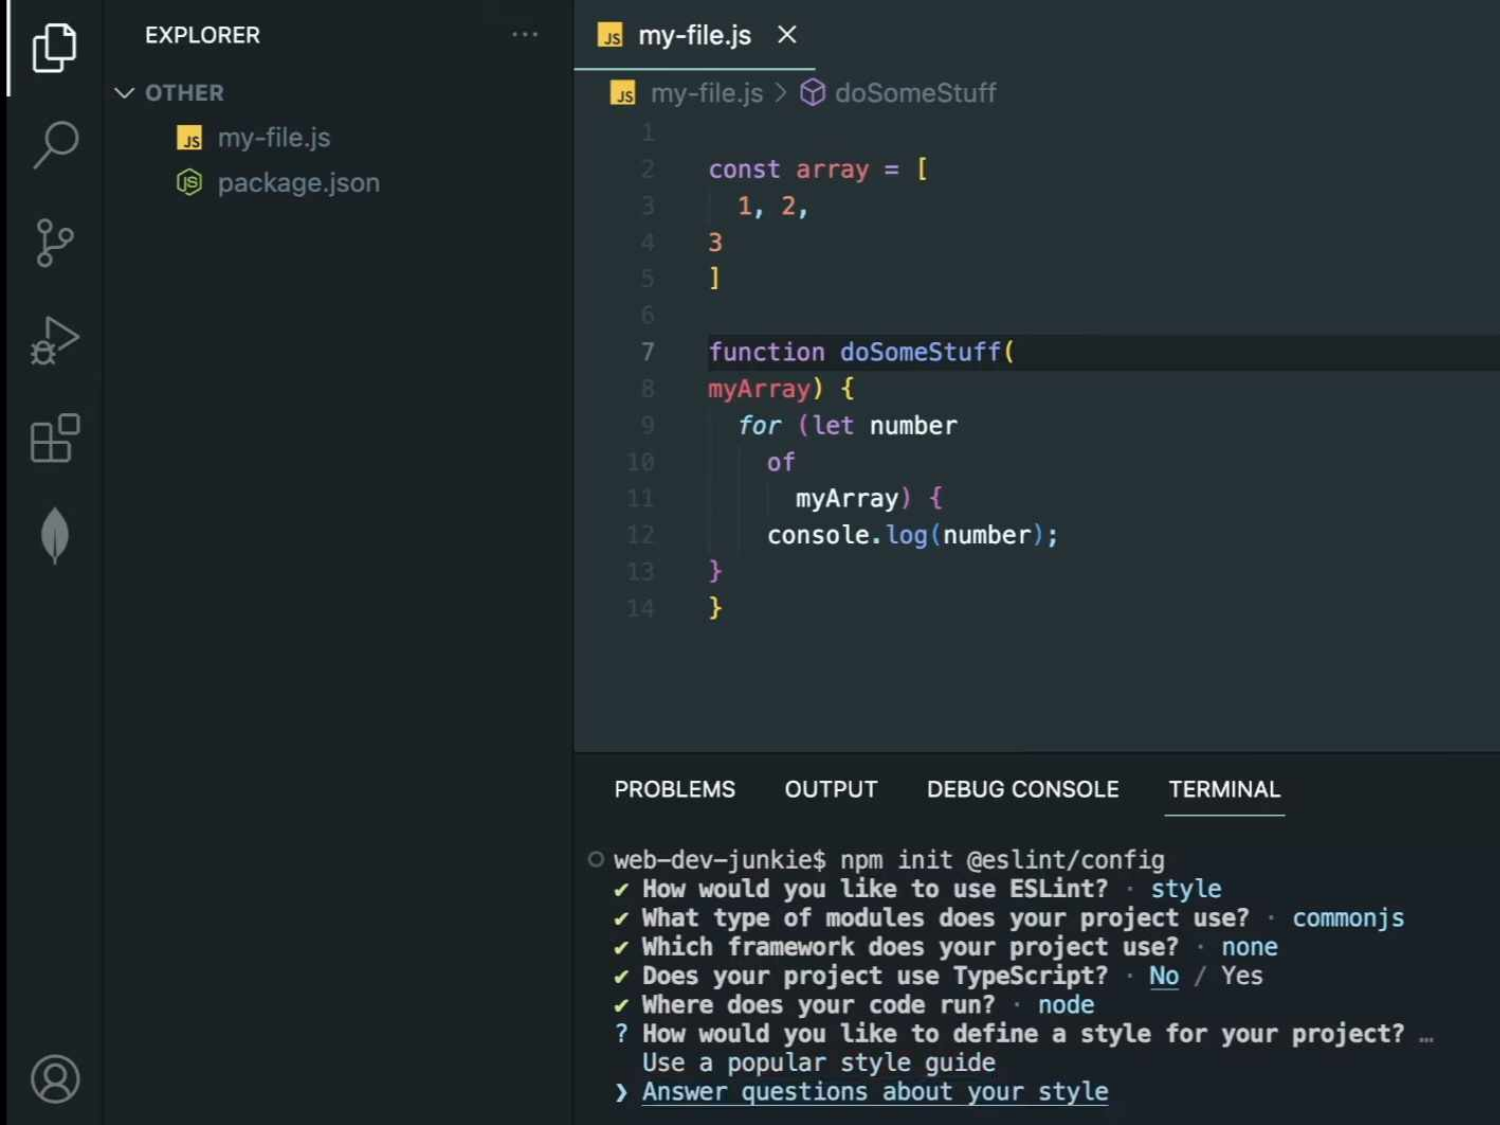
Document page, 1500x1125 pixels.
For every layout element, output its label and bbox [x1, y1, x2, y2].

list [0, 0, 1500, 1125]
